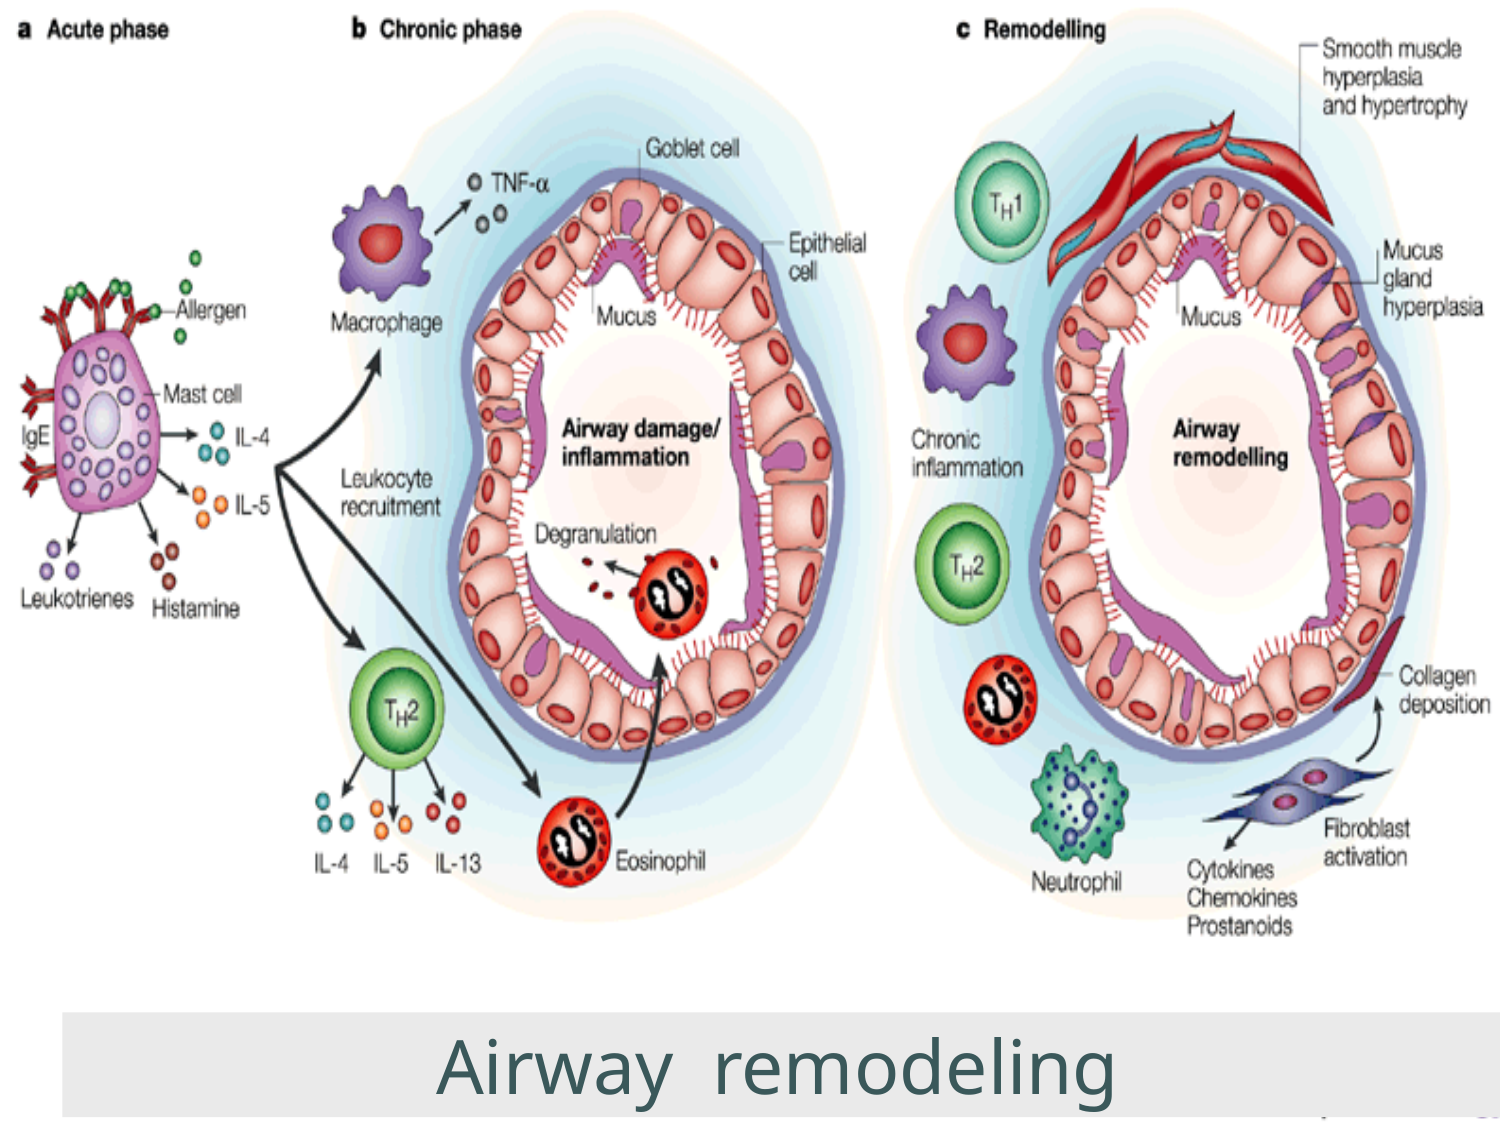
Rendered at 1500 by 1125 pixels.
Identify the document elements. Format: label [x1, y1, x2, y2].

list [0, 0, 1500, 1125]
